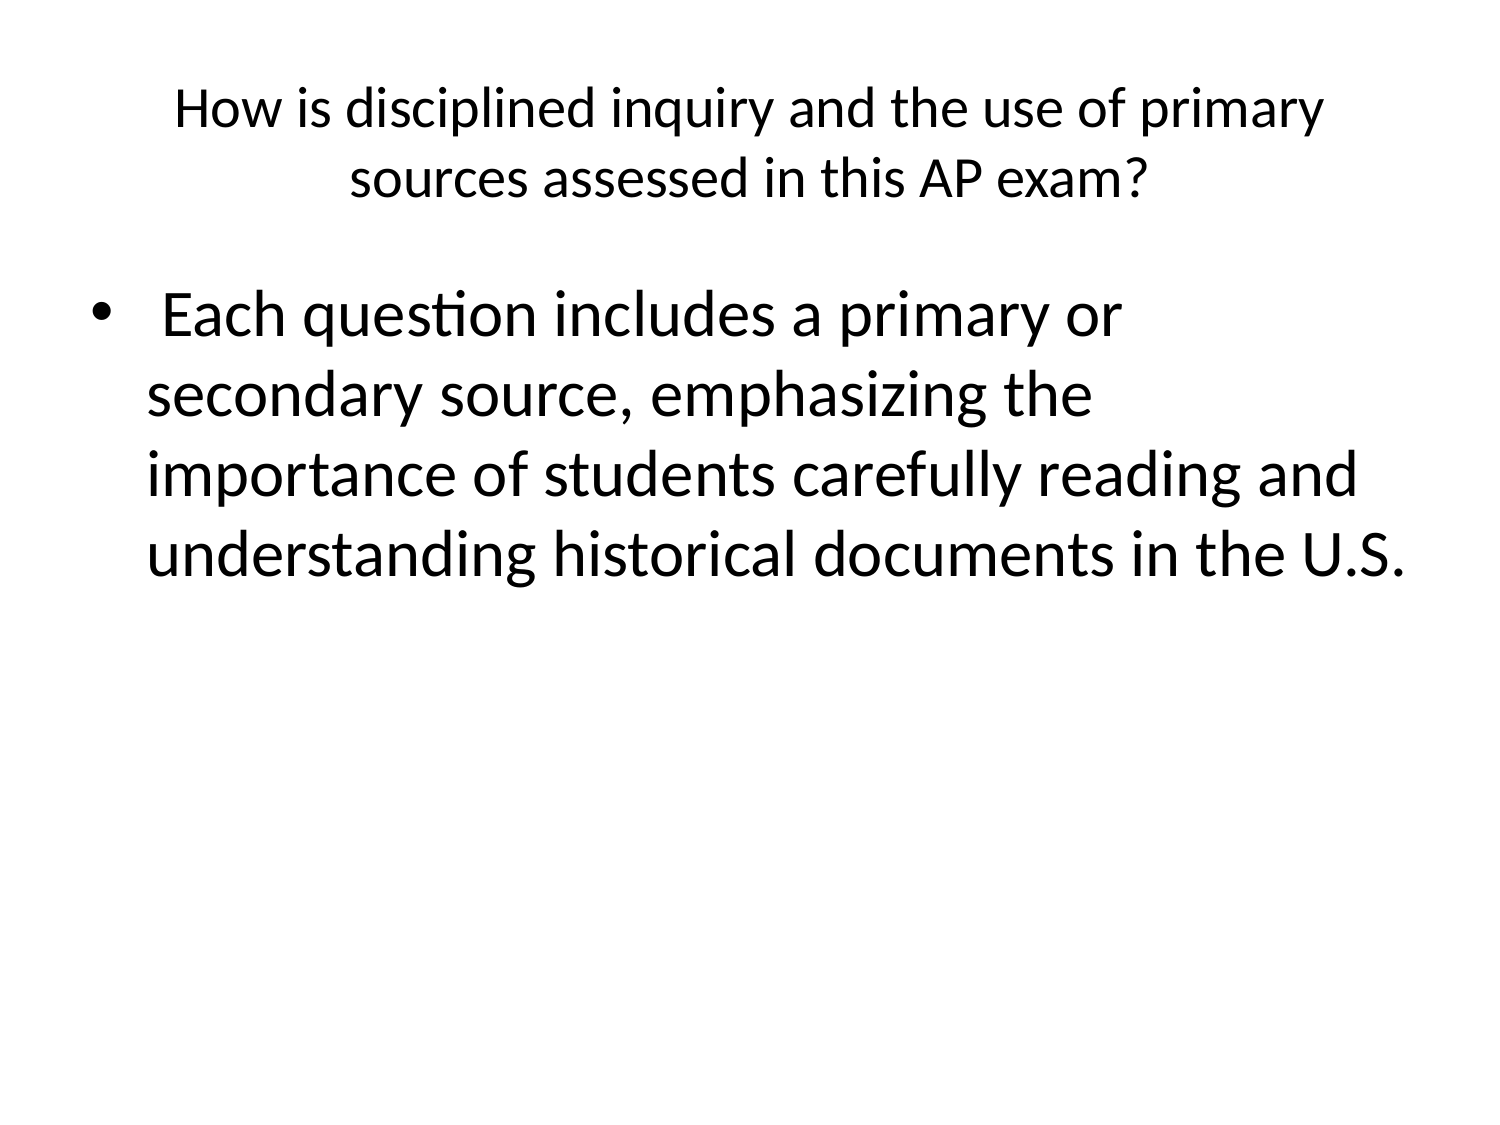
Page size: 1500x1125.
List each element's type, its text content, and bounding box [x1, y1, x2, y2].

list Each question includes a primary or secondary source, emphasizing the importance of students carefully reading and understanding historical documents in the U.S. [75, 262, 1425, 1005]
title How is disciplined inquiry and the use of primary sources assessed in this AP exam? [75, 45, 1425, 233]
